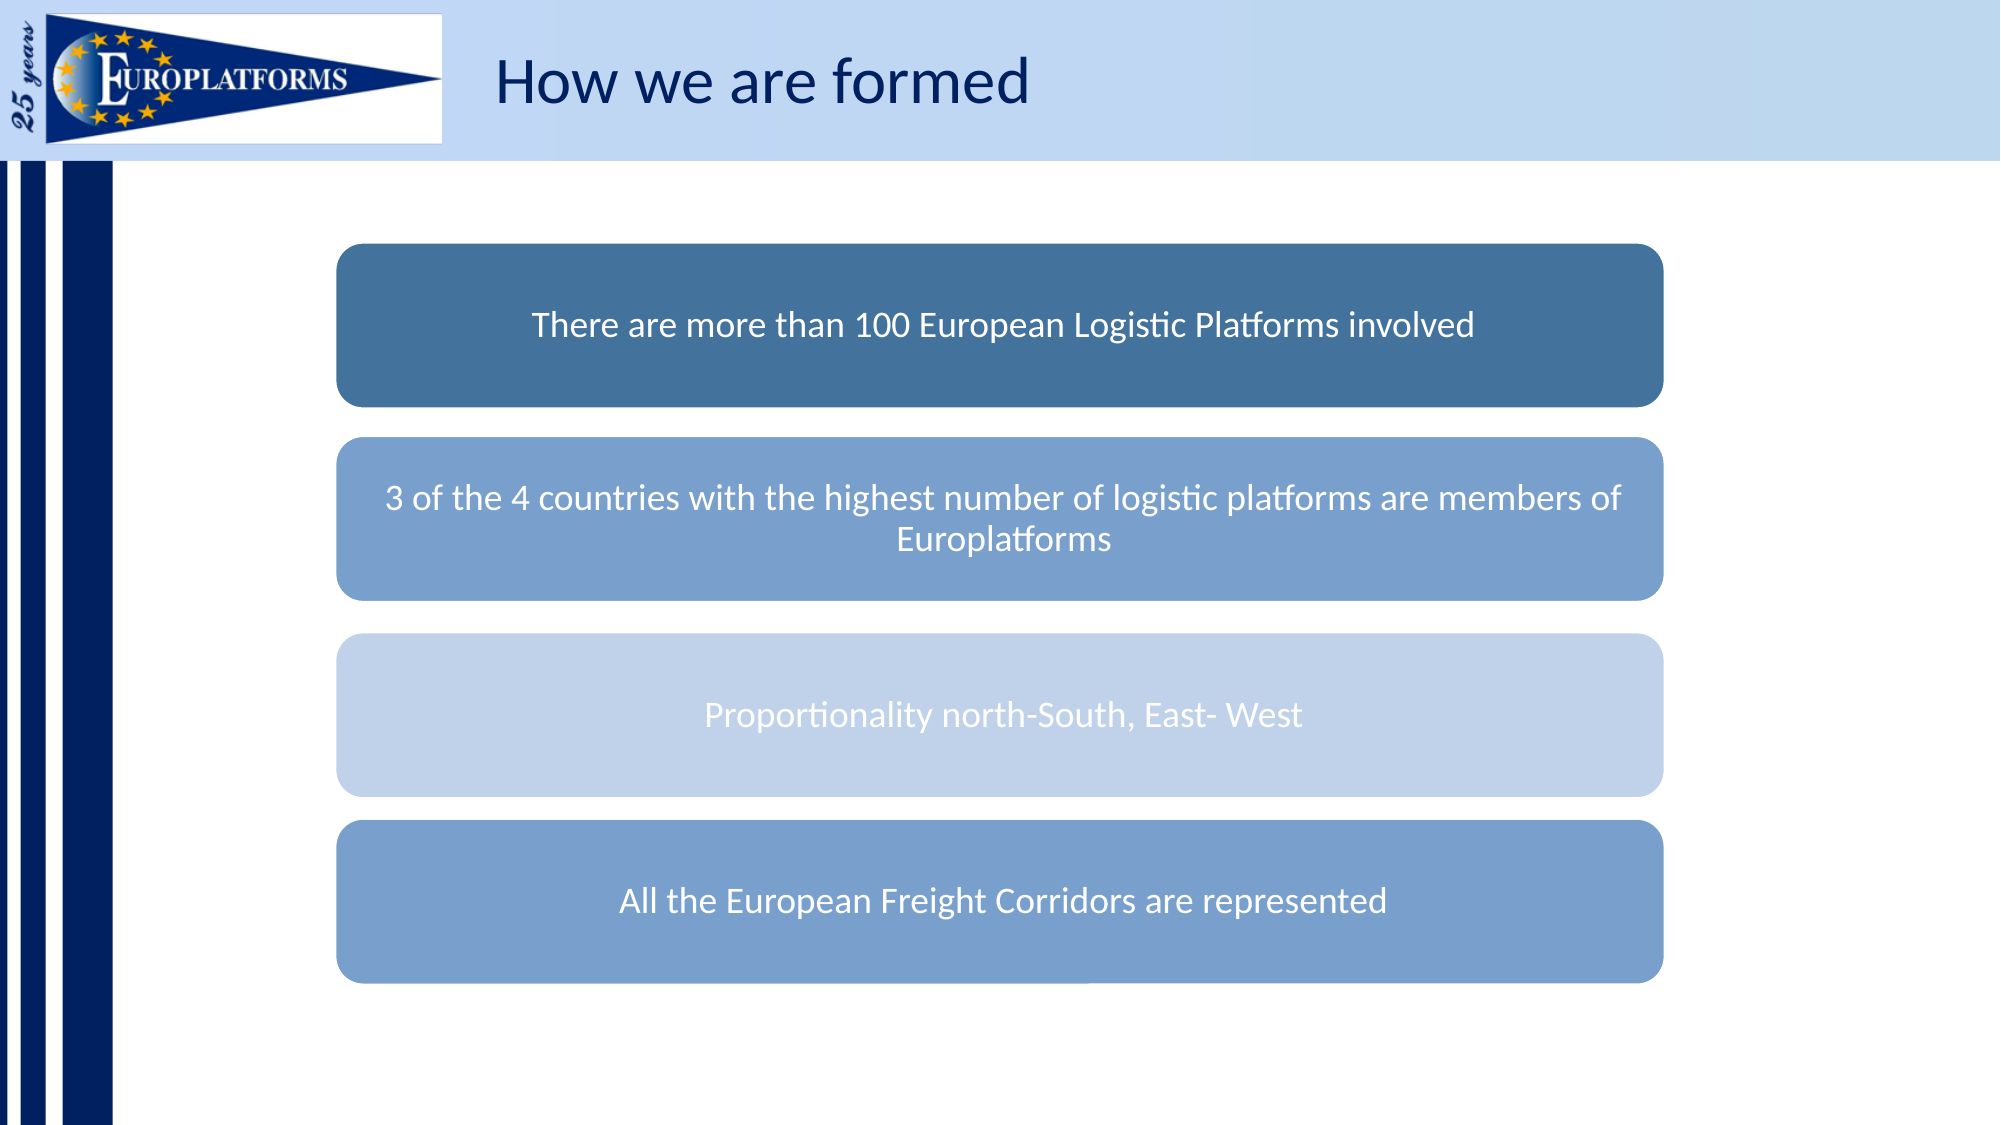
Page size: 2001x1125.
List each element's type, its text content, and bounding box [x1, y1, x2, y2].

text_box [0, 0, 2000, 162]
picture [0, 8, 442, 161]
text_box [0, 586, 335, 700]
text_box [335, 242, 1665, 987]
text_box How we are formed [480, 29, 1869, 125]
